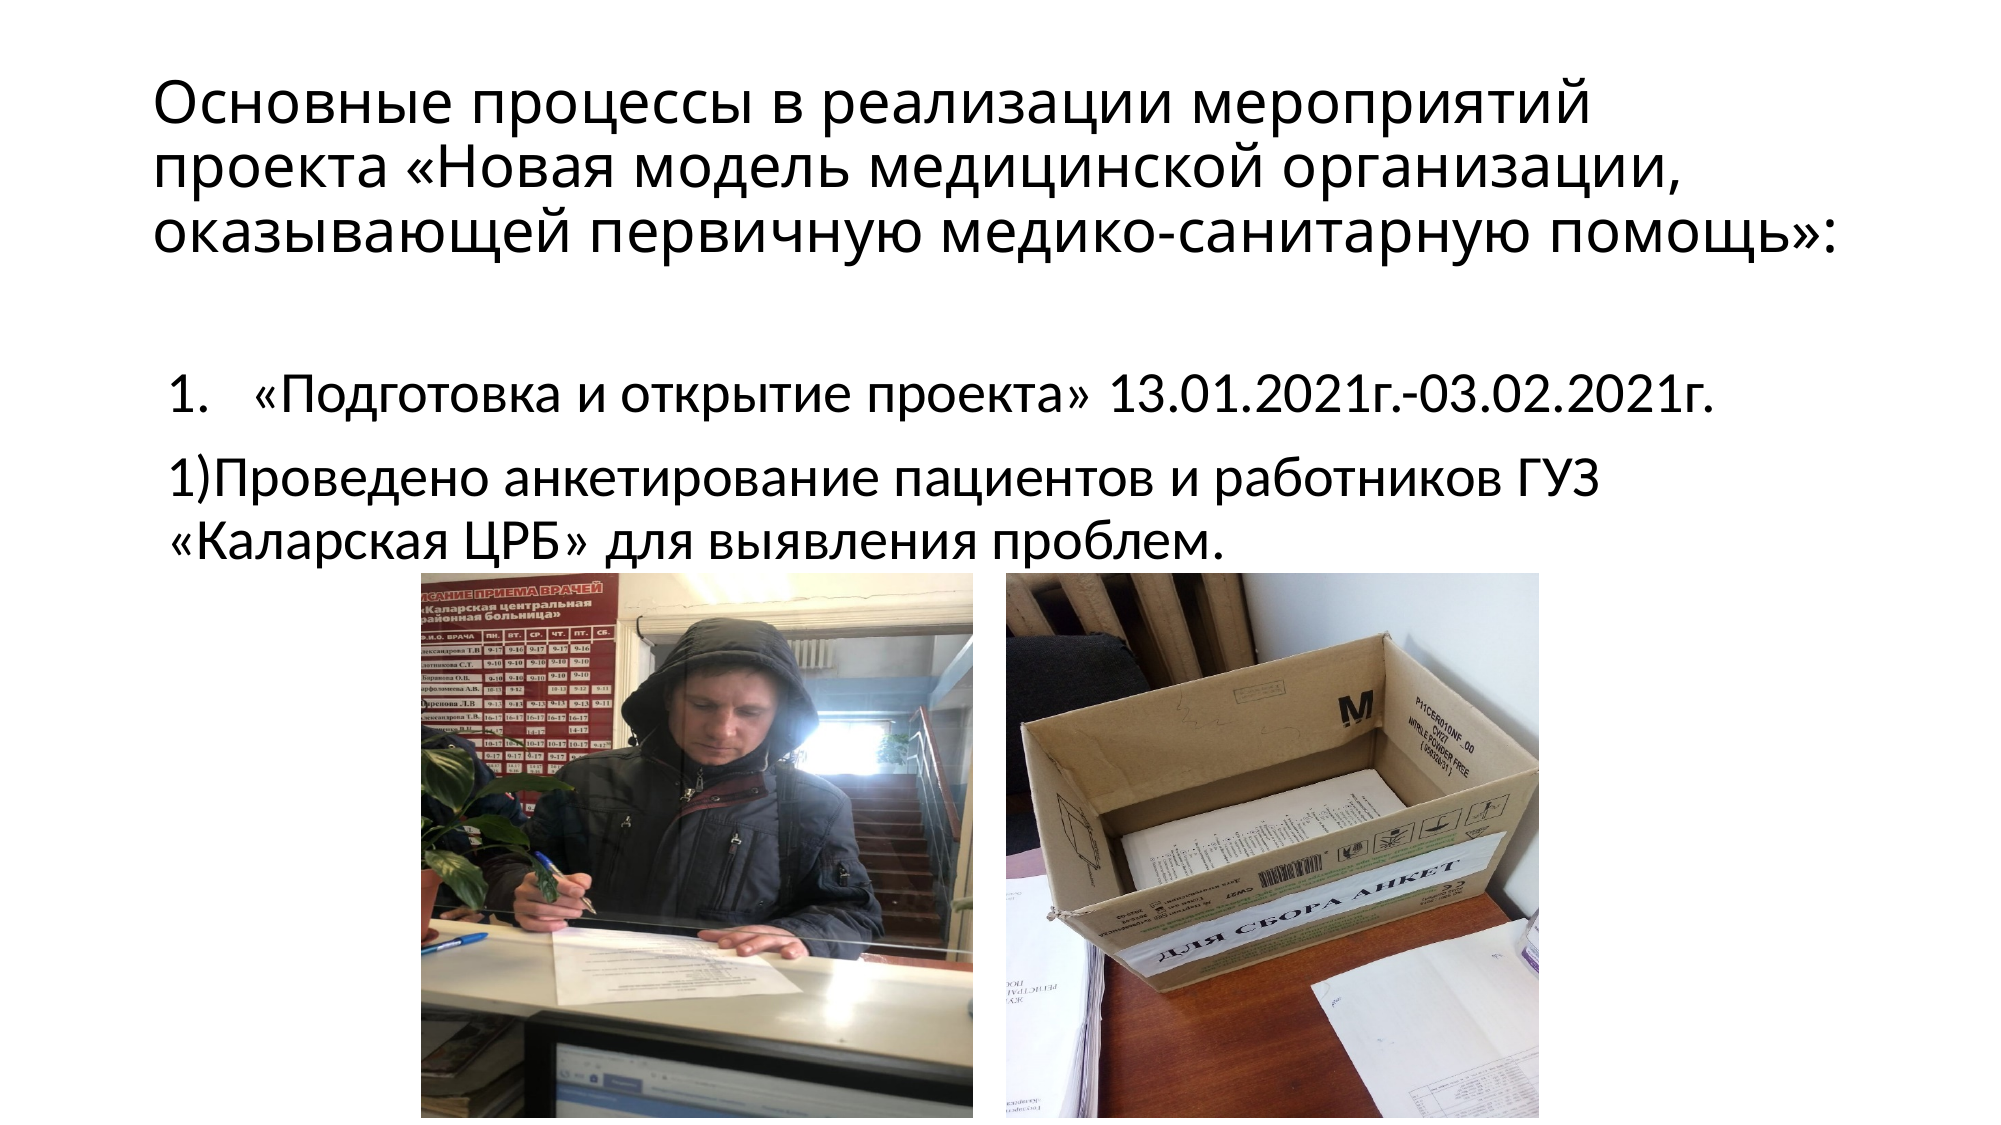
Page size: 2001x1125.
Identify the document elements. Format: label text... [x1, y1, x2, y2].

picture [1006, 573, 1539, 1118]
picture [421, 573, 973, 1118]
list «Подготовка и открытие проекта» 13.01.2021г.-03.02.2021г. 1)Проведено анкетирование пациентов и работников ГУЗ «Каларская ЦРБ» для выявления проблем. [151, 354, 1863, 1014]
title Основные процессы в реализации мероприятий проекта «Новая модель медицинской организации, оказывающей первичную медико-санитарную помощь»: [137, 59, 1863, 278]
